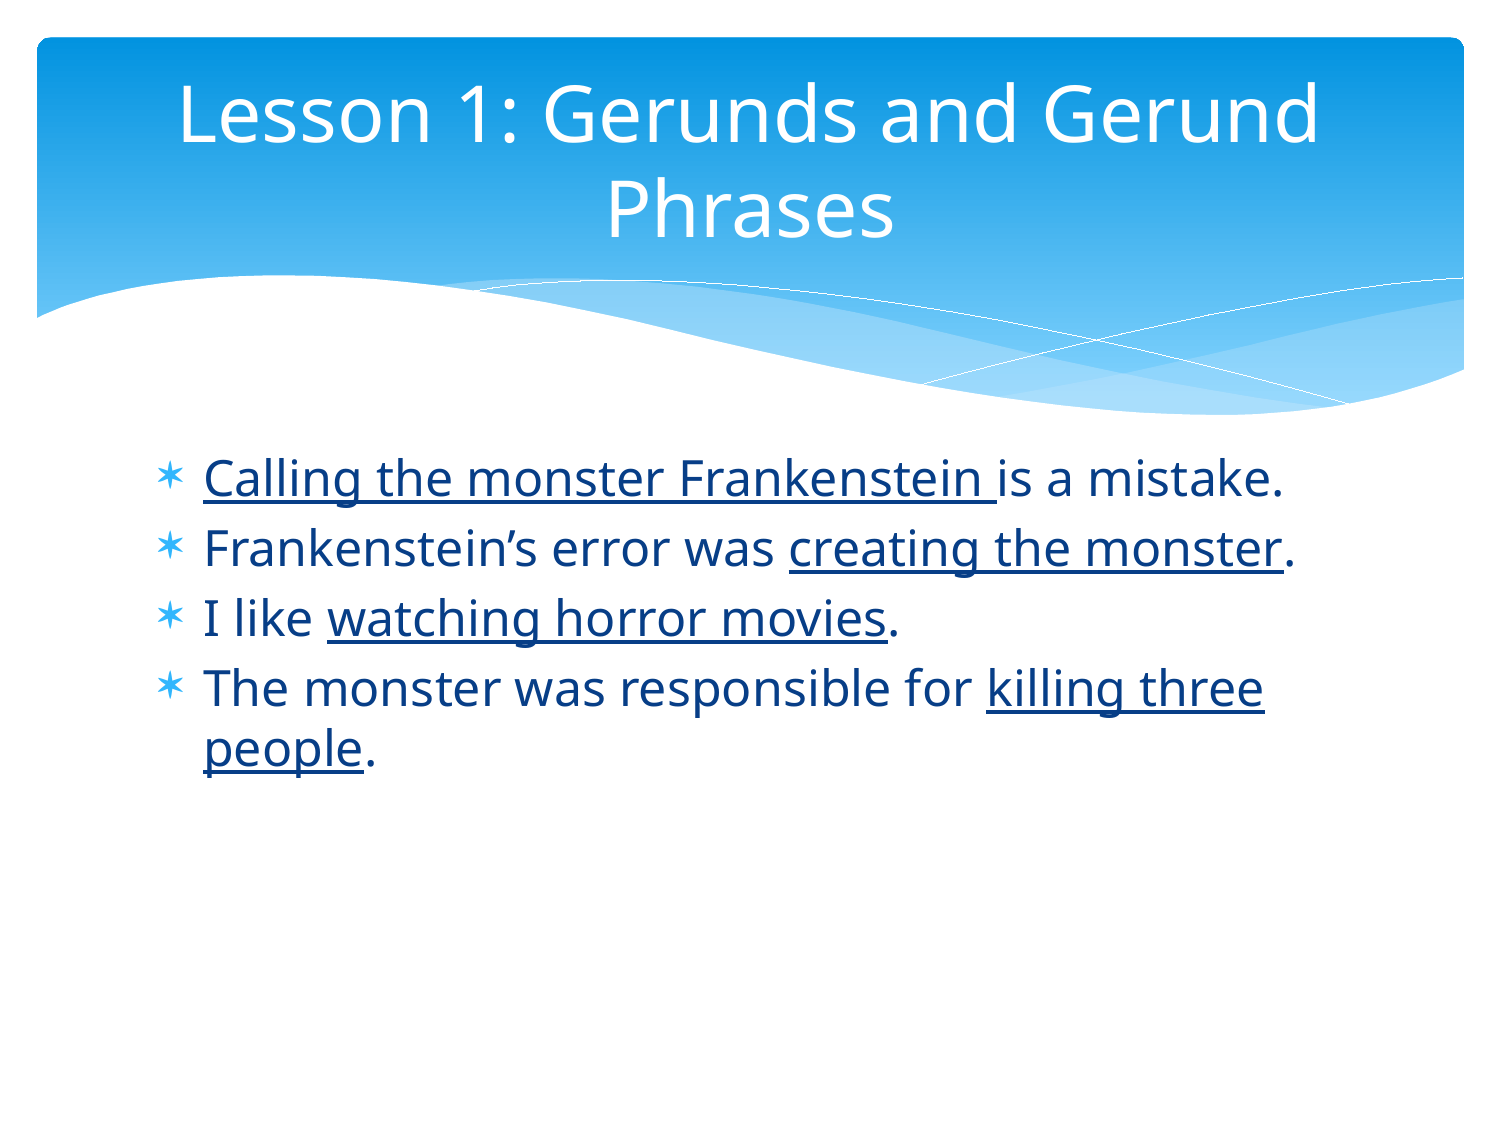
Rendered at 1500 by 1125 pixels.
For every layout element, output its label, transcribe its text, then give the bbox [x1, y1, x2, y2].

title Lesson 1: Gerunds and Gerund Phrases [75, 55, 1425, 261]
list Calling the monster Frankenstein is a mistake. Frankenstein’s error was creating the monster. I like watching horror movies. The monster was responsible for killing three people. [143, 438, 1359, 1005]
